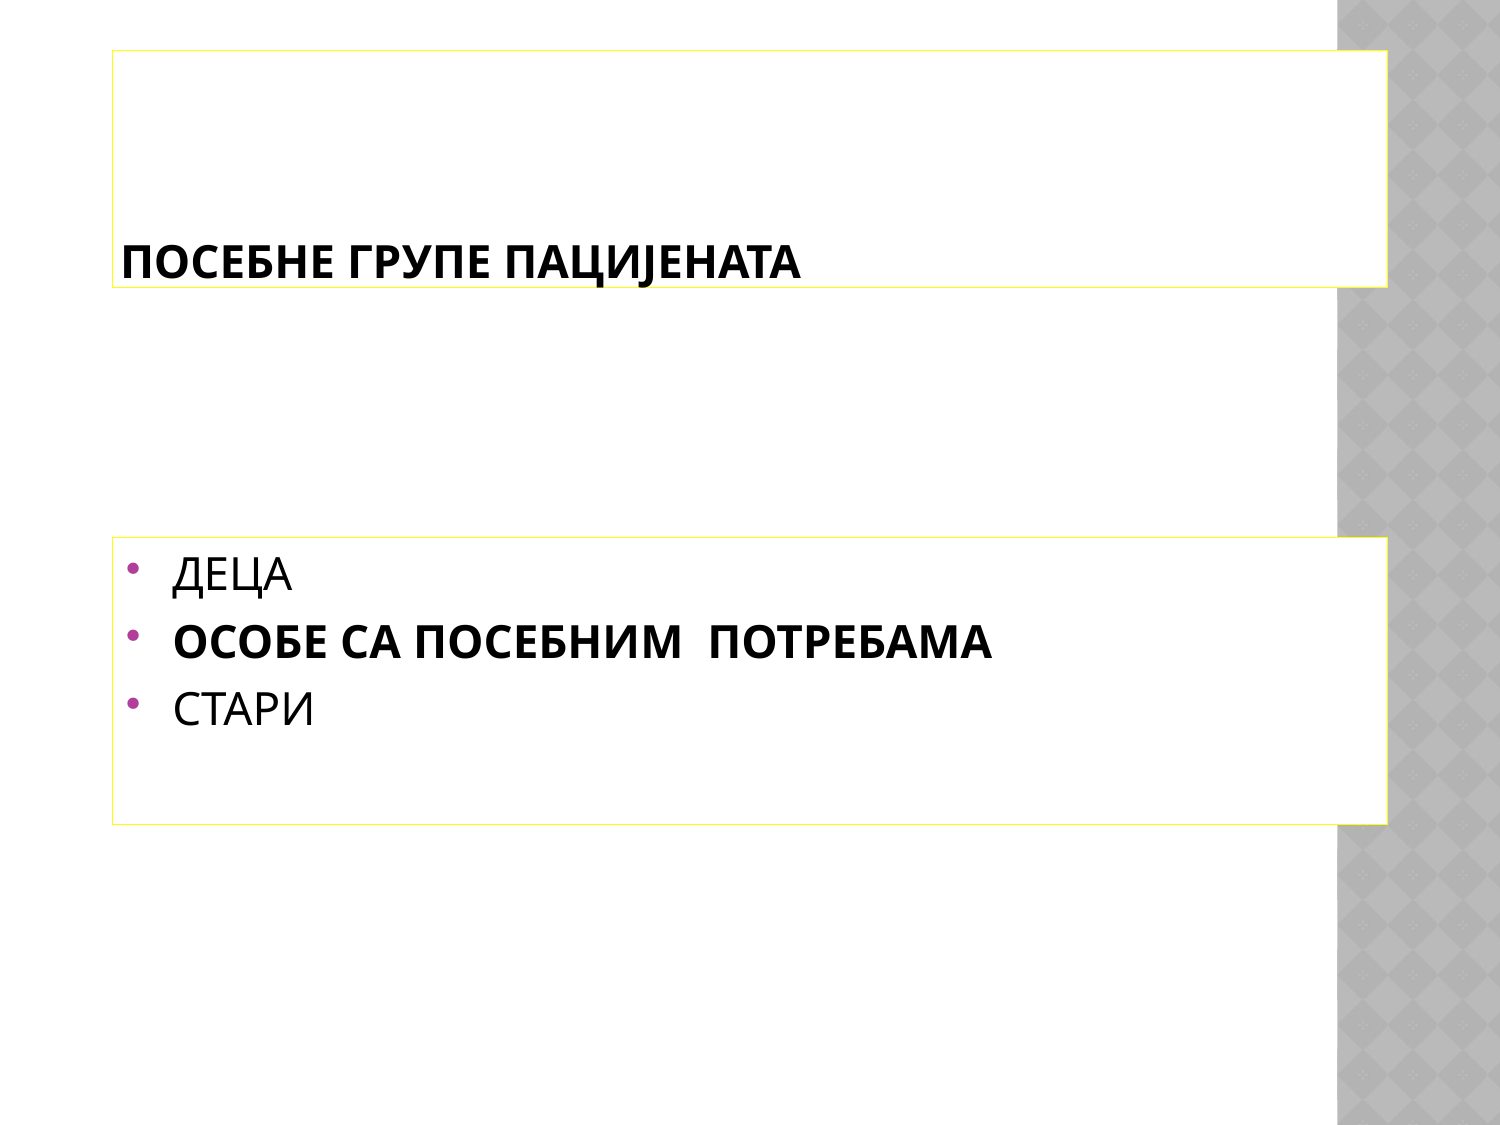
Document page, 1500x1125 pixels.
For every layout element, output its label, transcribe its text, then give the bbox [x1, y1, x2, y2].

title ПОСЕБНЕ ГРУПЕ ПАЦИЈЕНАТА [112, 50, 1388, 288]
list ДЕЦА ОСОБЕ СА ПОСЕБНИМ ПОТРЕБАМА СТАРИ [112, 537, 1388, 825]
